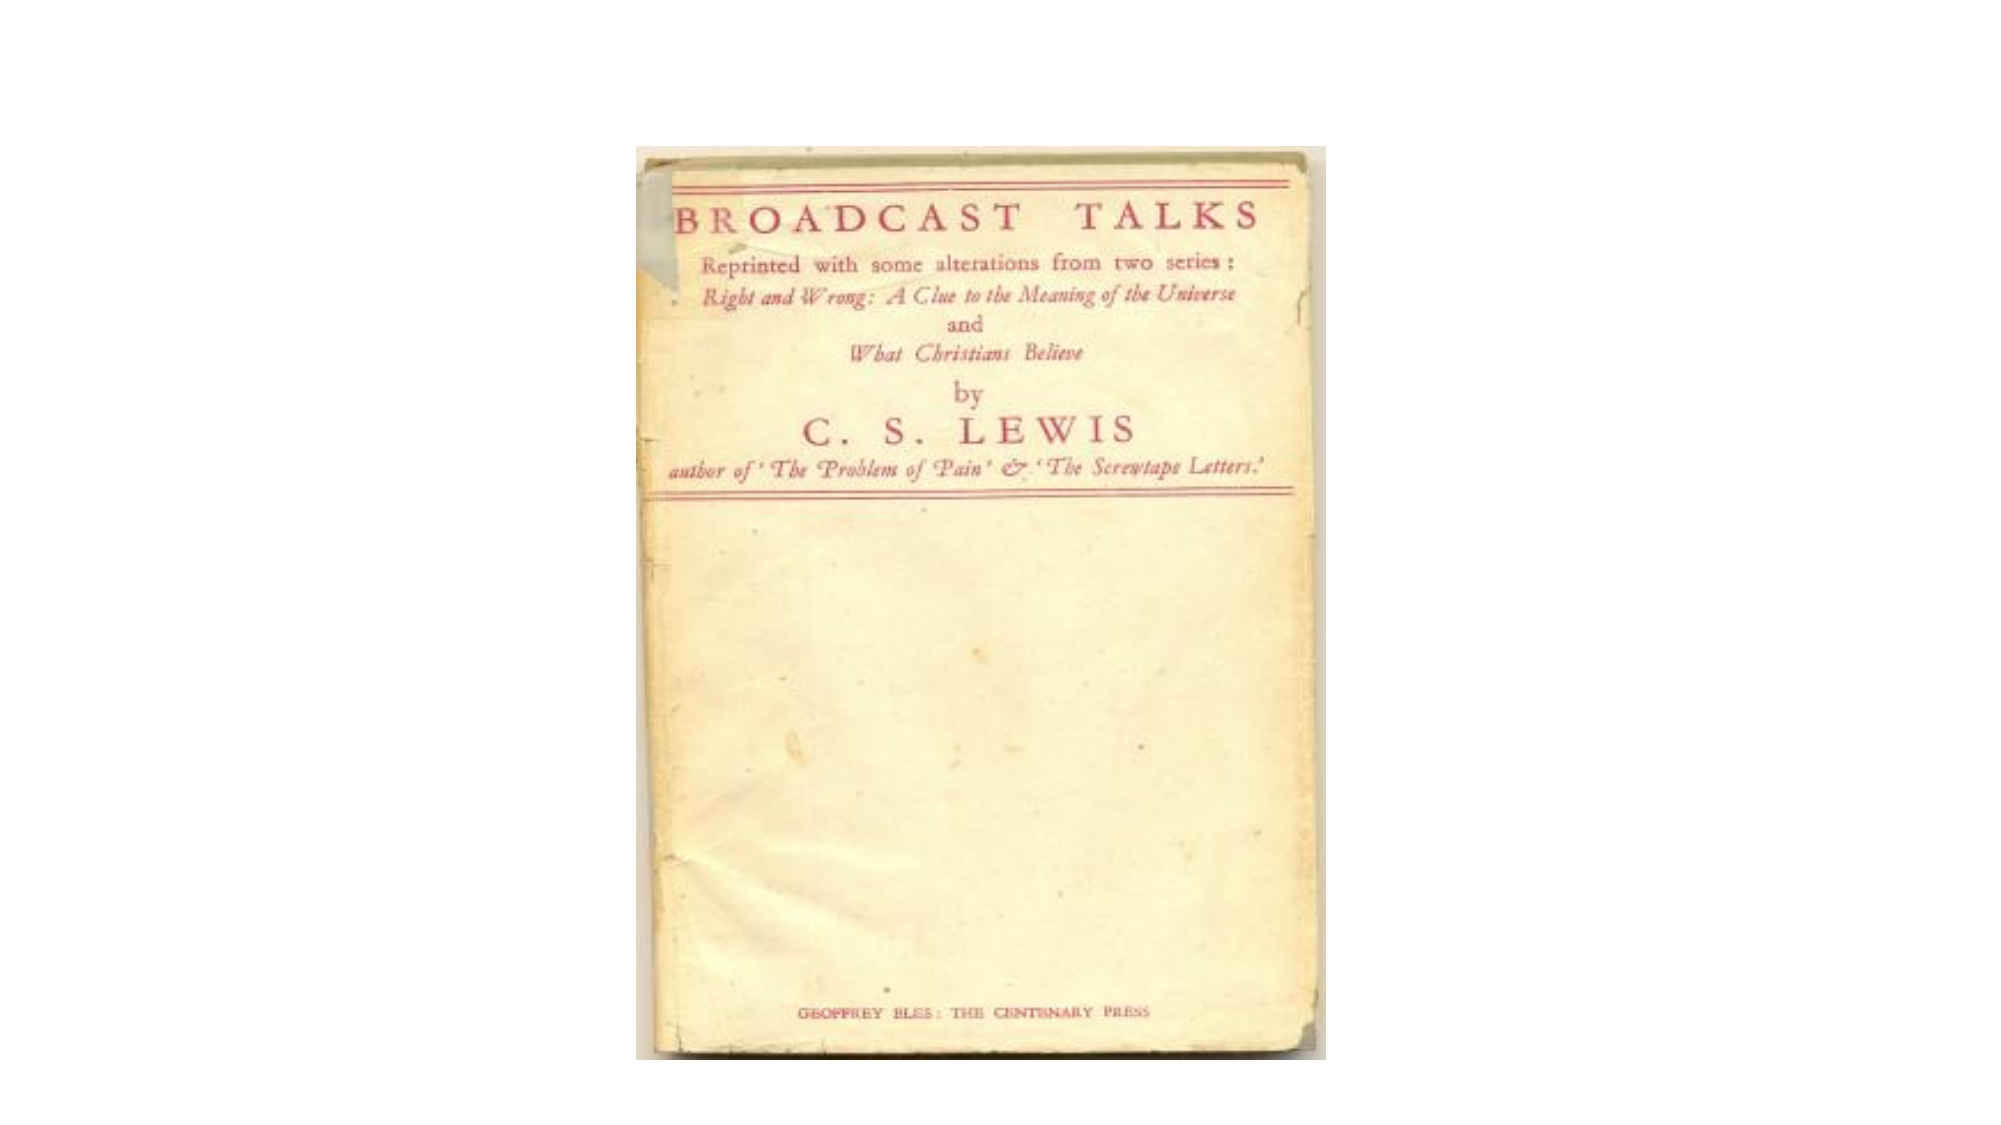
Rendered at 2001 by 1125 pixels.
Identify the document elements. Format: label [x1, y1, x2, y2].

picture [636, 146, 1326, 1060]
